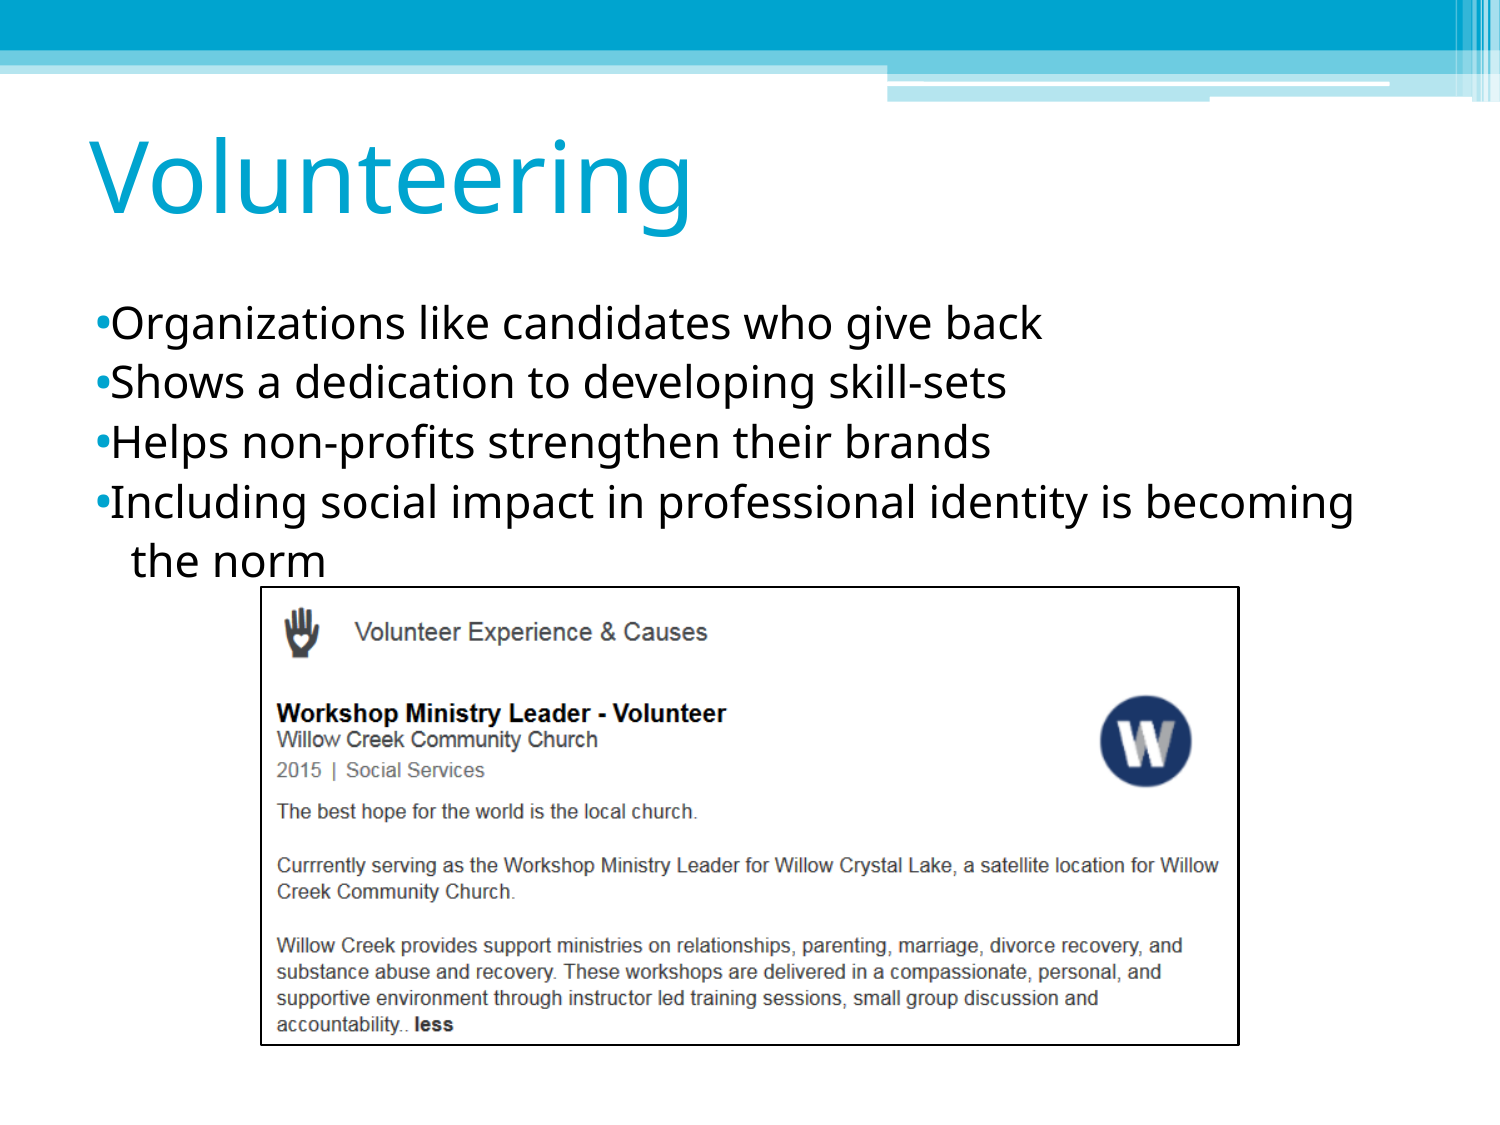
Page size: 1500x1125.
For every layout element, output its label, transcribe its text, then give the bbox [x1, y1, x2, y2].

list Organizations like candidates who give back Shows a dedication to developing skill-sets Helps non-profits strengthen their brands Including social impact in professional identity is becoming the norm [80, 286, 1471, 599]
picture [262, 587, 1238, 1044]
title Volunteering [75, 85, 1425, 261]
